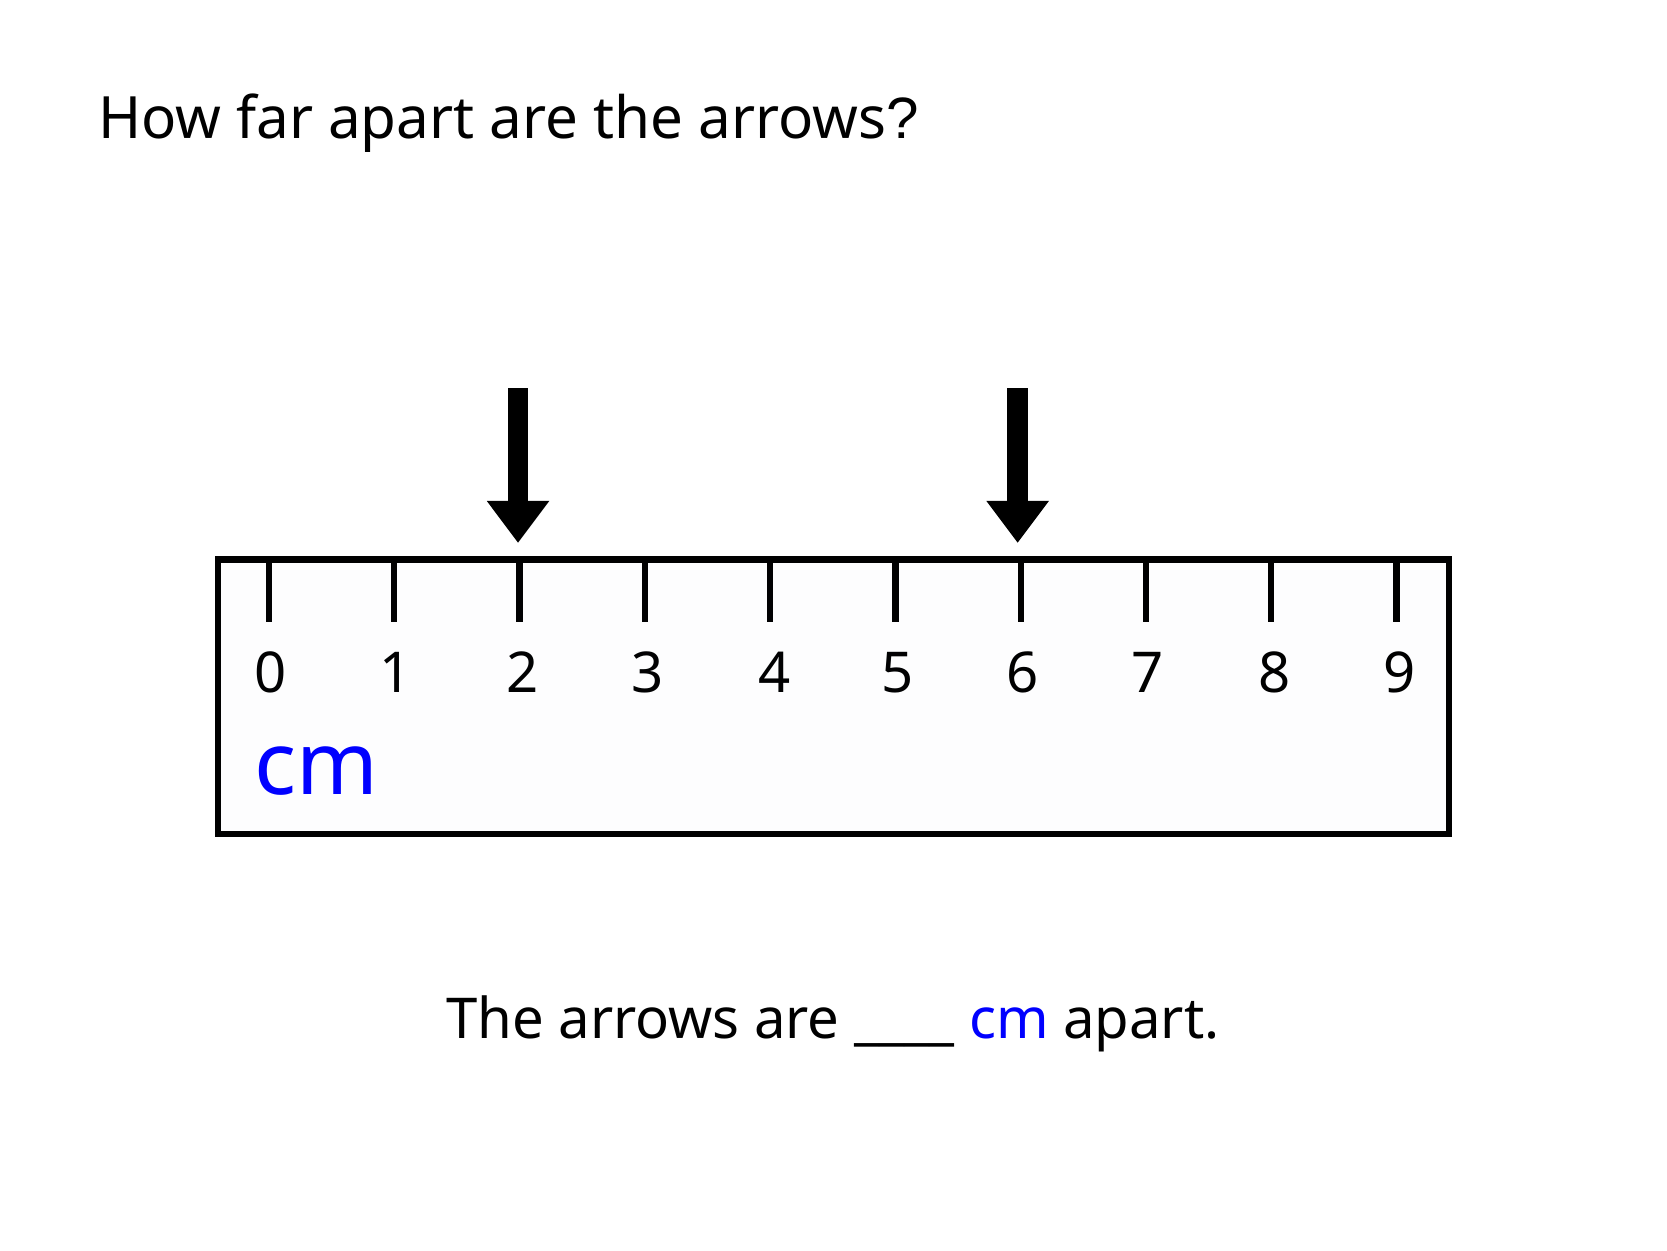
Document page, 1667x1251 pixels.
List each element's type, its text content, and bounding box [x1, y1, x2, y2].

text_box How far apart are the arrows? [83, 72, 981, 158]
text_box The arrows are ____ cm apart. [394, 975, 1272, 1058]
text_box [217, 388, 1449, 834]
